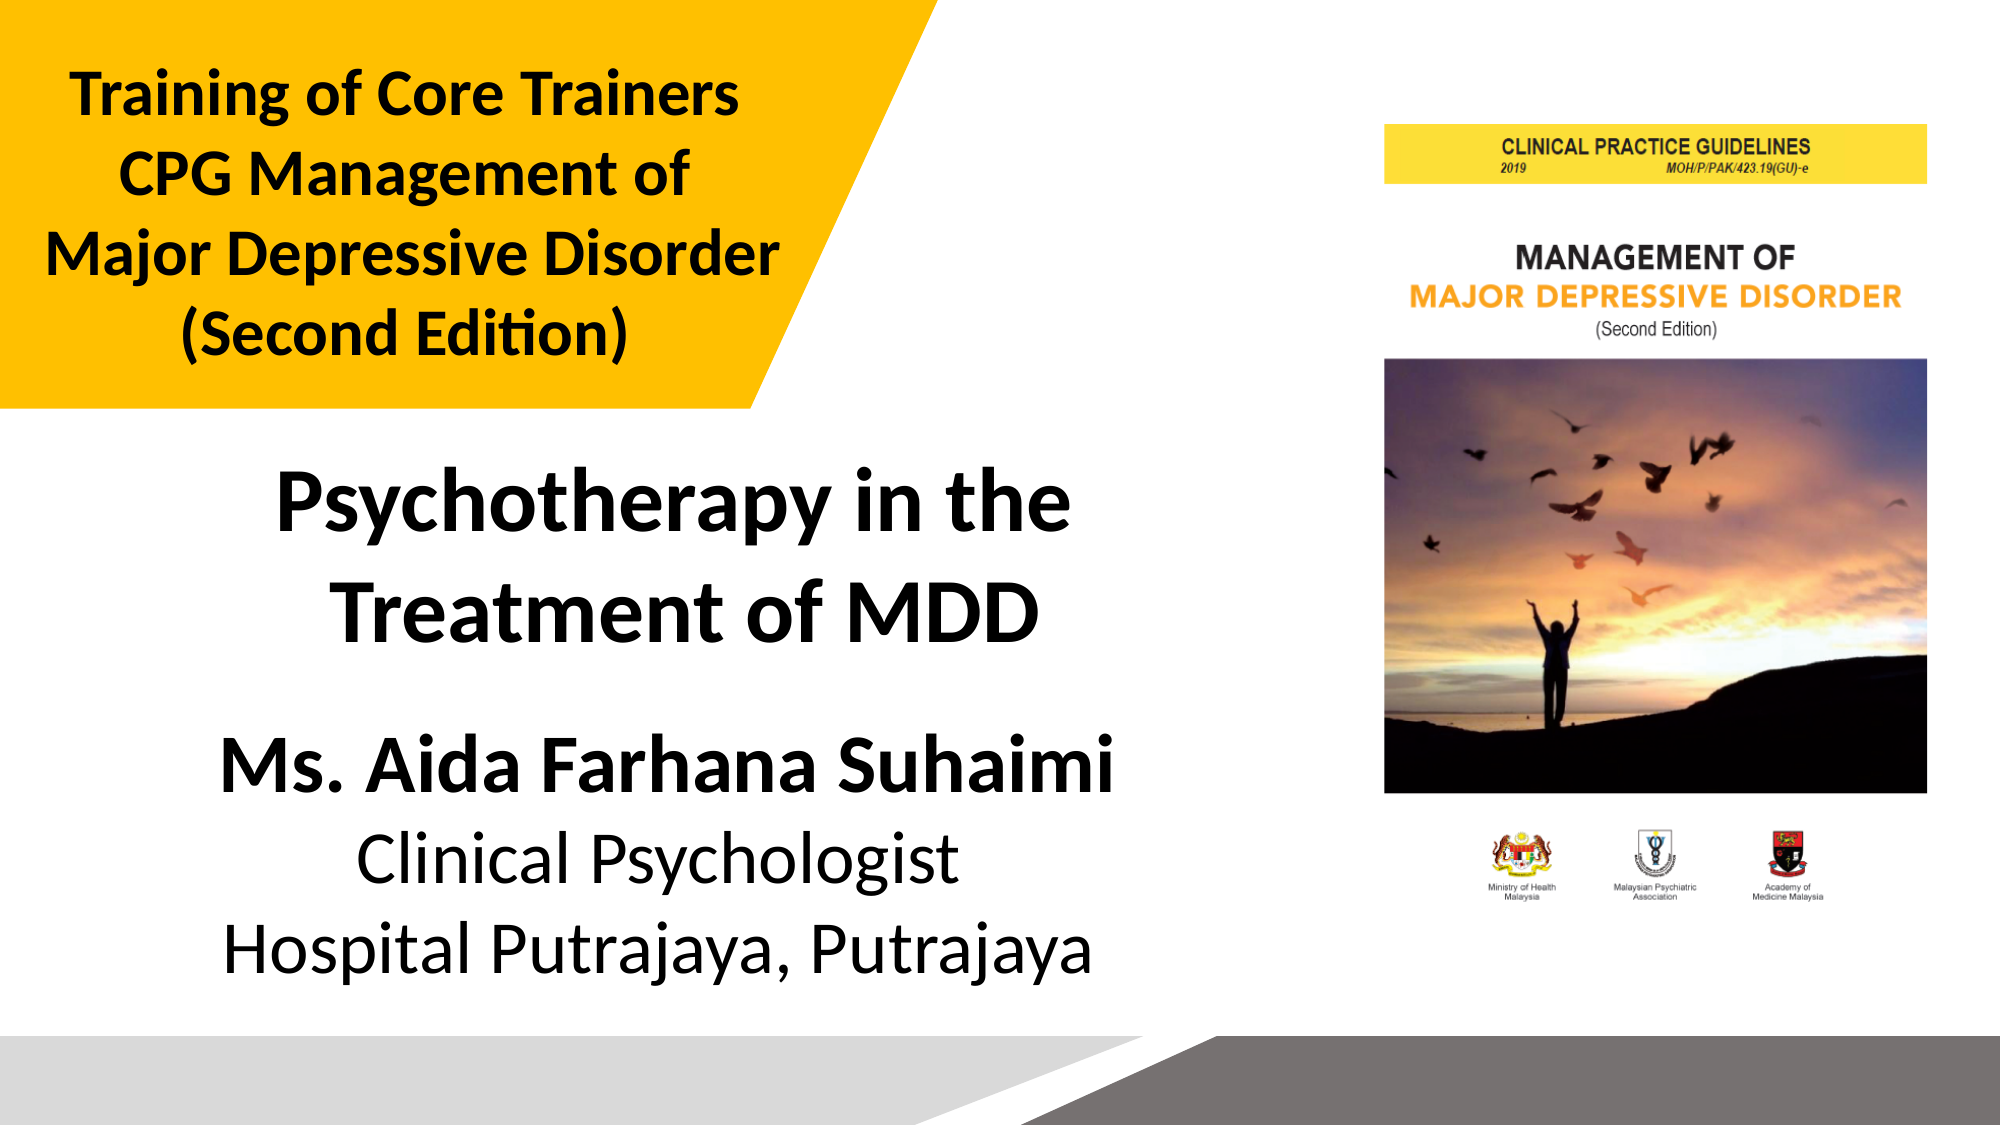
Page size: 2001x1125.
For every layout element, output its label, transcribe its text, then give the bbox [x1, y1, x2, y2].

text_box [0, 377, 766, 410]
picture [1384, 124, 1928, 924]
subtitle Psychotherapy in the Treatment of MDD [0, 444, 1384, 717]
text_box [0, 0, 939, 216]
text_box [0, 1035, 1144, 1125]
text_box Training of Core Trainers CPG Management of Major Depressive Disorder (Second Edition) [0, 41, 840, 377]
text_box [1020, 1035, 2000, 1125]
text_box Ms. Aida Farhana Suhaimi Clinical Psychologist Hospital Putrajaya, Putrajaya [72, 701, 1263, 997]
